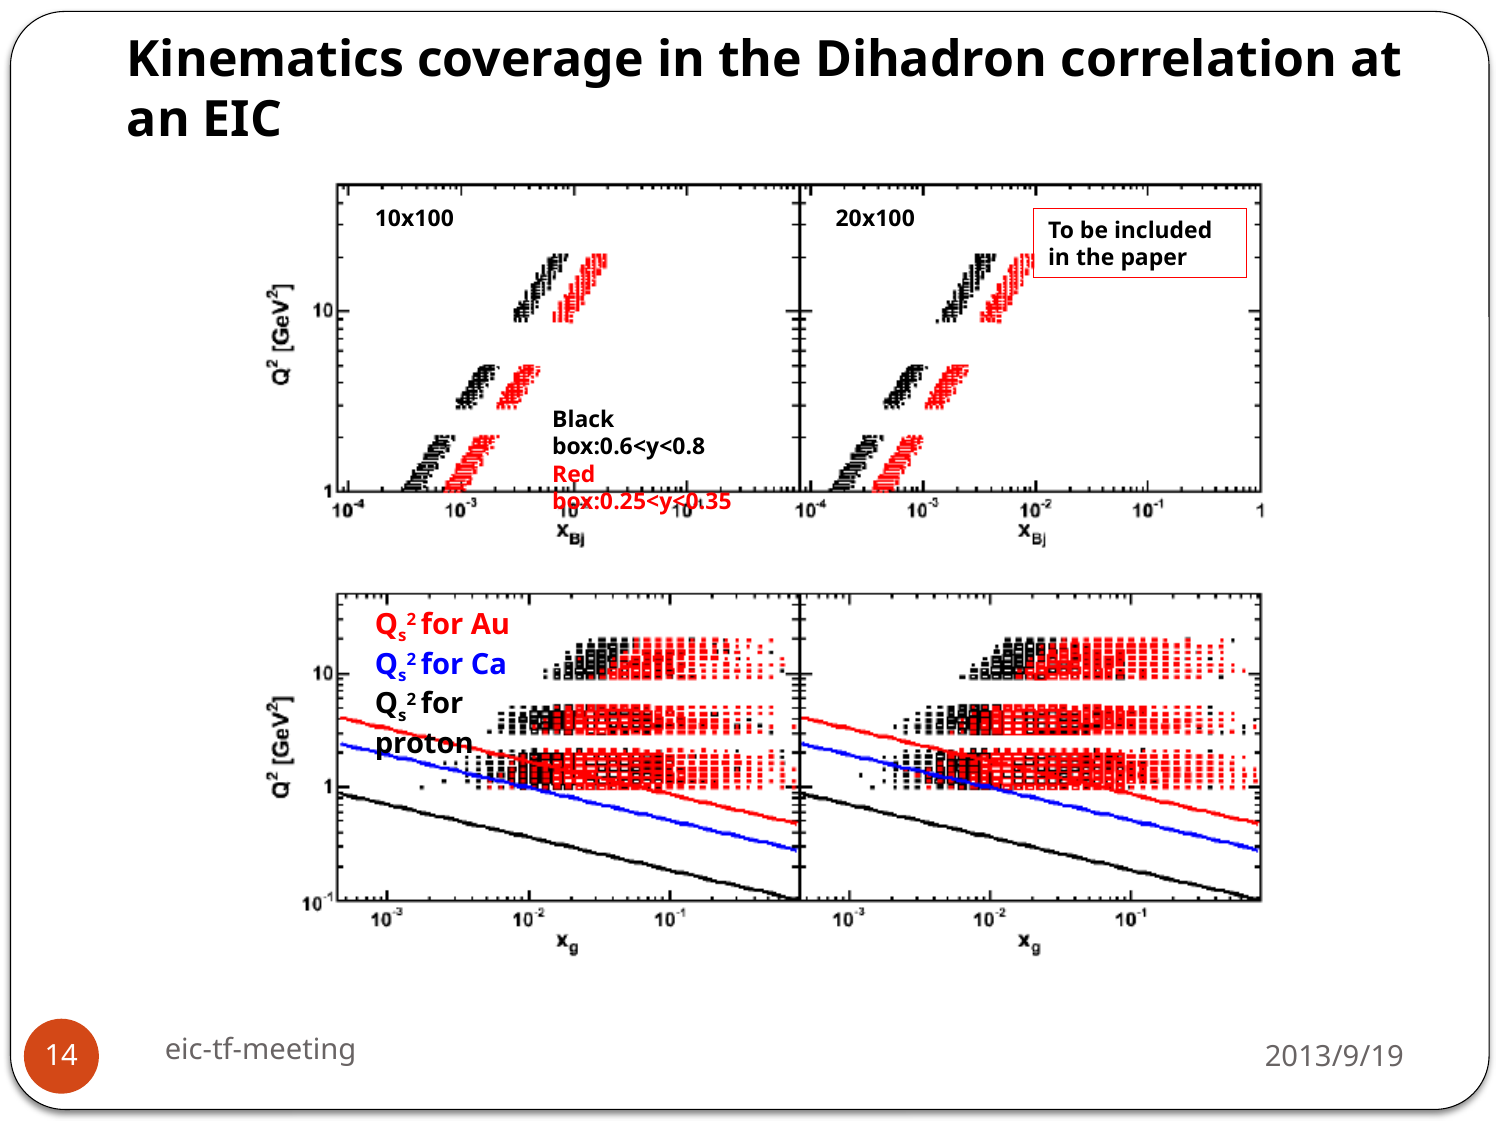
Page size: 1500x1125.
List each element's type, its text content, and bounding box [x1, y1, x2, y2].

picture [184, 149, 1316, 976]
text_box Kinematics coverage in the Dihadron correlation at an EIC [112, 19, 1435, 154]
footer eic-tf-meeting [150, 1012, 800, 1088]
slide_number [1012, 1015, 1419, 1094]
slide_number 14 [23, 1018, 99, 1094]
